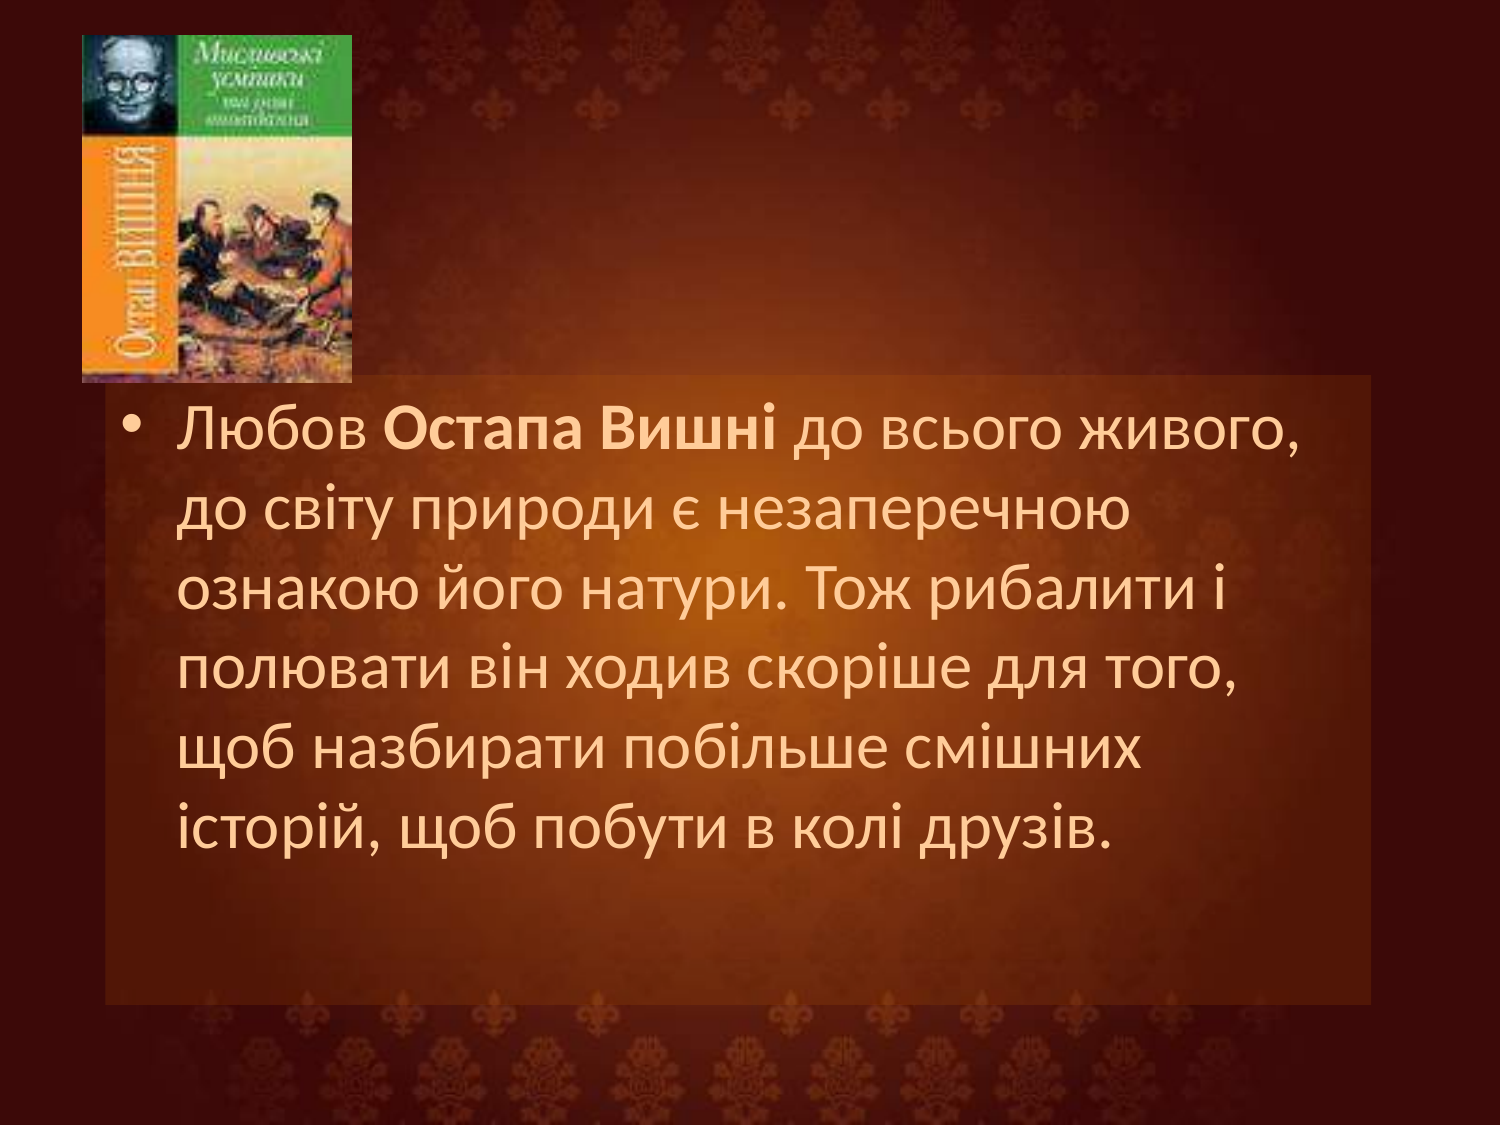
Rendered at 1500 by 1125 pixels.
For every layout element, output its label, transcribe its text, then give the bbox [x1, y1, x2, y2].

picture [0, 0, 1500, 1125]
list Любов Остапа Вишні до всього живого, до світу природи є незаперечною ознакою його натури. Тож рибалити і полювати він ходив скоріше для того, щоб назбирати побільше смішних історій, щоб побути в колі друзів. [105, 374, 1372, 1006]
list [81, 34, 352, 384]
